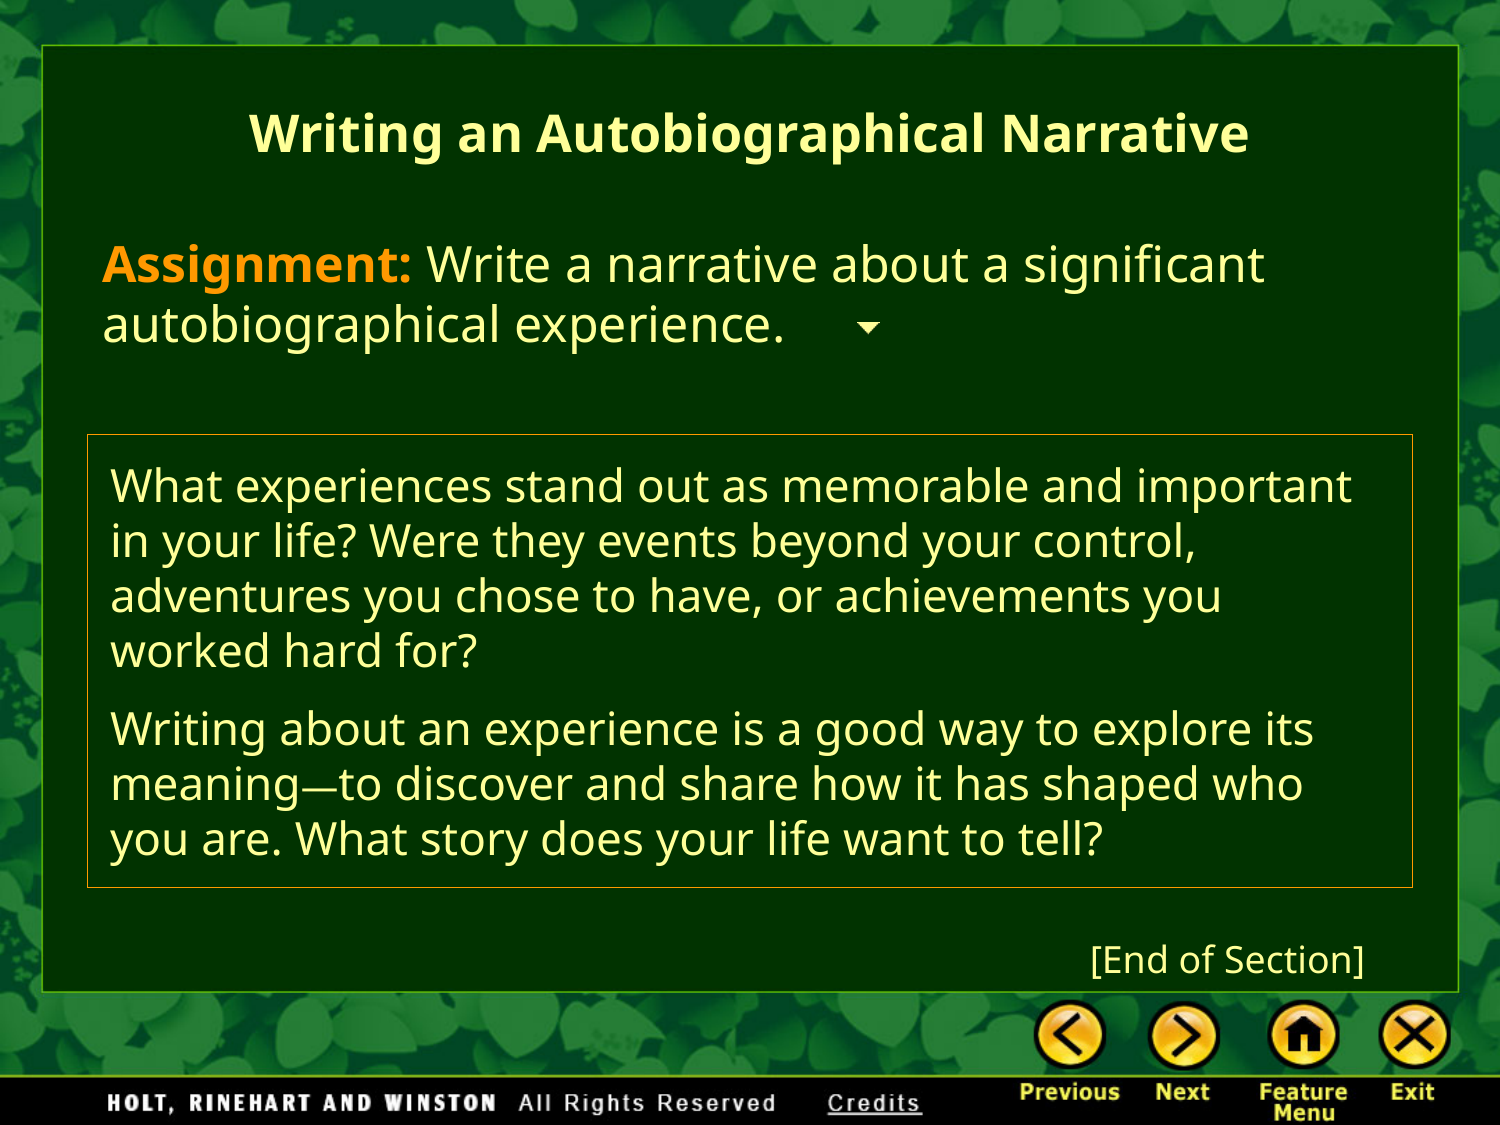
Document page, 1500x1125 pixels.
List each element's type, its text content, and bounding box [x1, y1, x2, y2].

picture [0, 0, 1500, 1125]
text_box [End of Section] [1074, 928, 1413, 989]
text_box What experiences stand out as memorable and important in your life? Were they events beyond your control, adventures you chose to have, or achievements you worked hard for? Writing about an experience is a good way to explore its meaning—to discover and share how it has shaped who you are. What story does your life want to tell? [87, 434, 1413, 888]
text_box Assignment: Write a narrative about a significant autobiographical experience. [87, 224, 1413, 360]
title Writing an Autobiographical Narrative [87, 87, 1413, 176]
